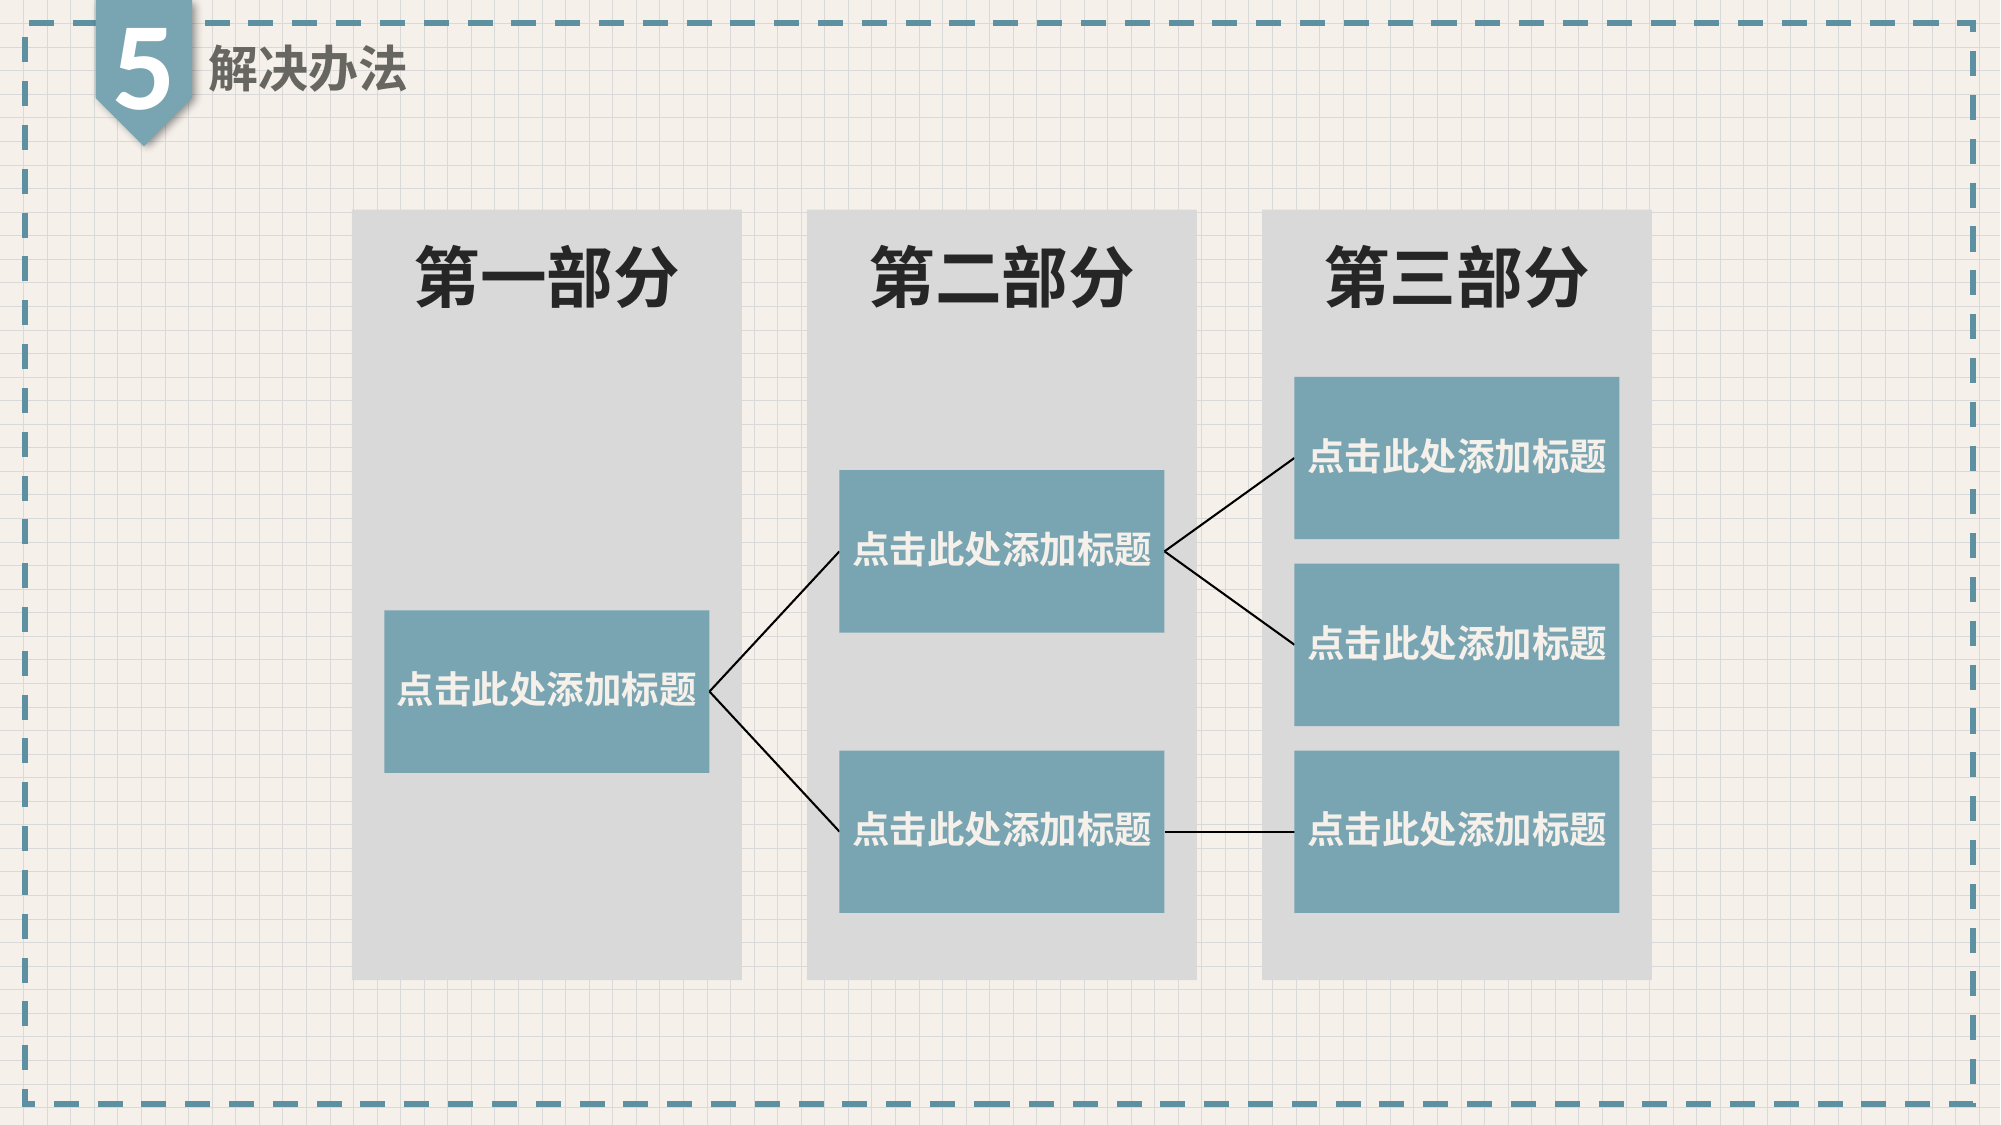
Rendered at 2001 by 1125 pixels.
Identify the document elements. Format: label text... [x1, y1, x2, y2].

text_box 点击此处添加标题 [838, 749, 1165, 914]
text_box [1163, 457, 1293, 551]
text_box [351, 209, 742, 981]
text_box [806, 209, 1197, 584]
text_box 第二部分 [853, 228, 1151, 324]
text_box 第三部分 [1308, 228, 1606, 324]
text_box [1262, 209, 1652, 981]
text_box [708, 690, 838, 832]
text_box 点击此处添加标题 [1293, 563, 1621, 727]
text_box [806, 799, 1197, 981]
text_box 点击此处添加标题 [1293, 376, 1621, 540]
text_box 点击此处添加标题 [838, 469, 1165, 634]
text_box [708, 551, 838, 692]
text_box 点击此处添加标题 [1293, 749, 1621, 914]
text_box [138, 142, 150, 148]
text_box 点击此处添加标题 [383, 609, 710, 774]
text_box [1163, 550, 1293, 645]
text_box [806, 554, 1197, 831]
text_box 解决办法 [200, 30, 424, 105]
text_box 第一部分 [398, 228, 696, 324]
text_box 5 [97, 0, 191, 142]
